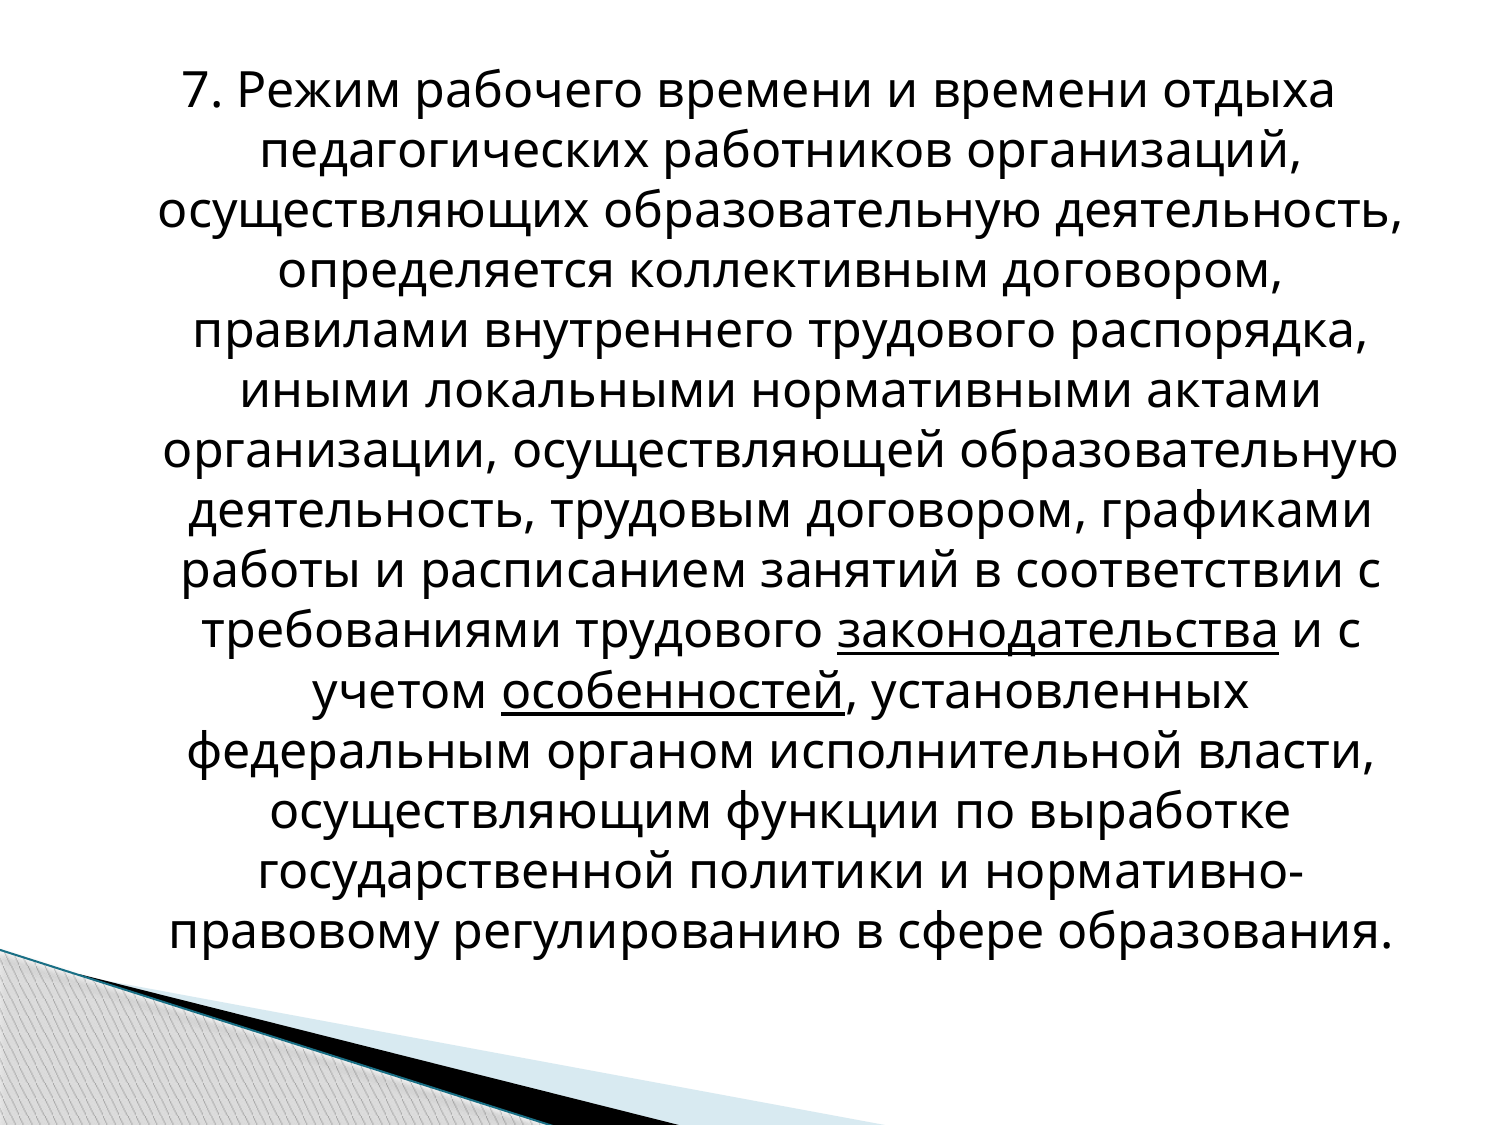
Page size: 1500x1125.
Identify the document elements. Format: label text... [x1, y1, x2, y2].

list 7. Режим рабочего времени и времени отдыха педагогических работников организаций, осуществляющих образовательную деятельность, определяется коллективным договором, правилами внутреннего трудового распорядка, иными локальными нормативными актами организации, осуществляющей образовательную деятельность, трудовым договором, графиками работы и расписанием занятий в соответствии с требованиями трудового законодательства и с учетом особенностей, установленных федеральным органом исполнительной власти, осуществляющим функции по выработке государственной политики и нормативно-правовому регулированию в сфере образования. [75, 50, 1425, 1005]
